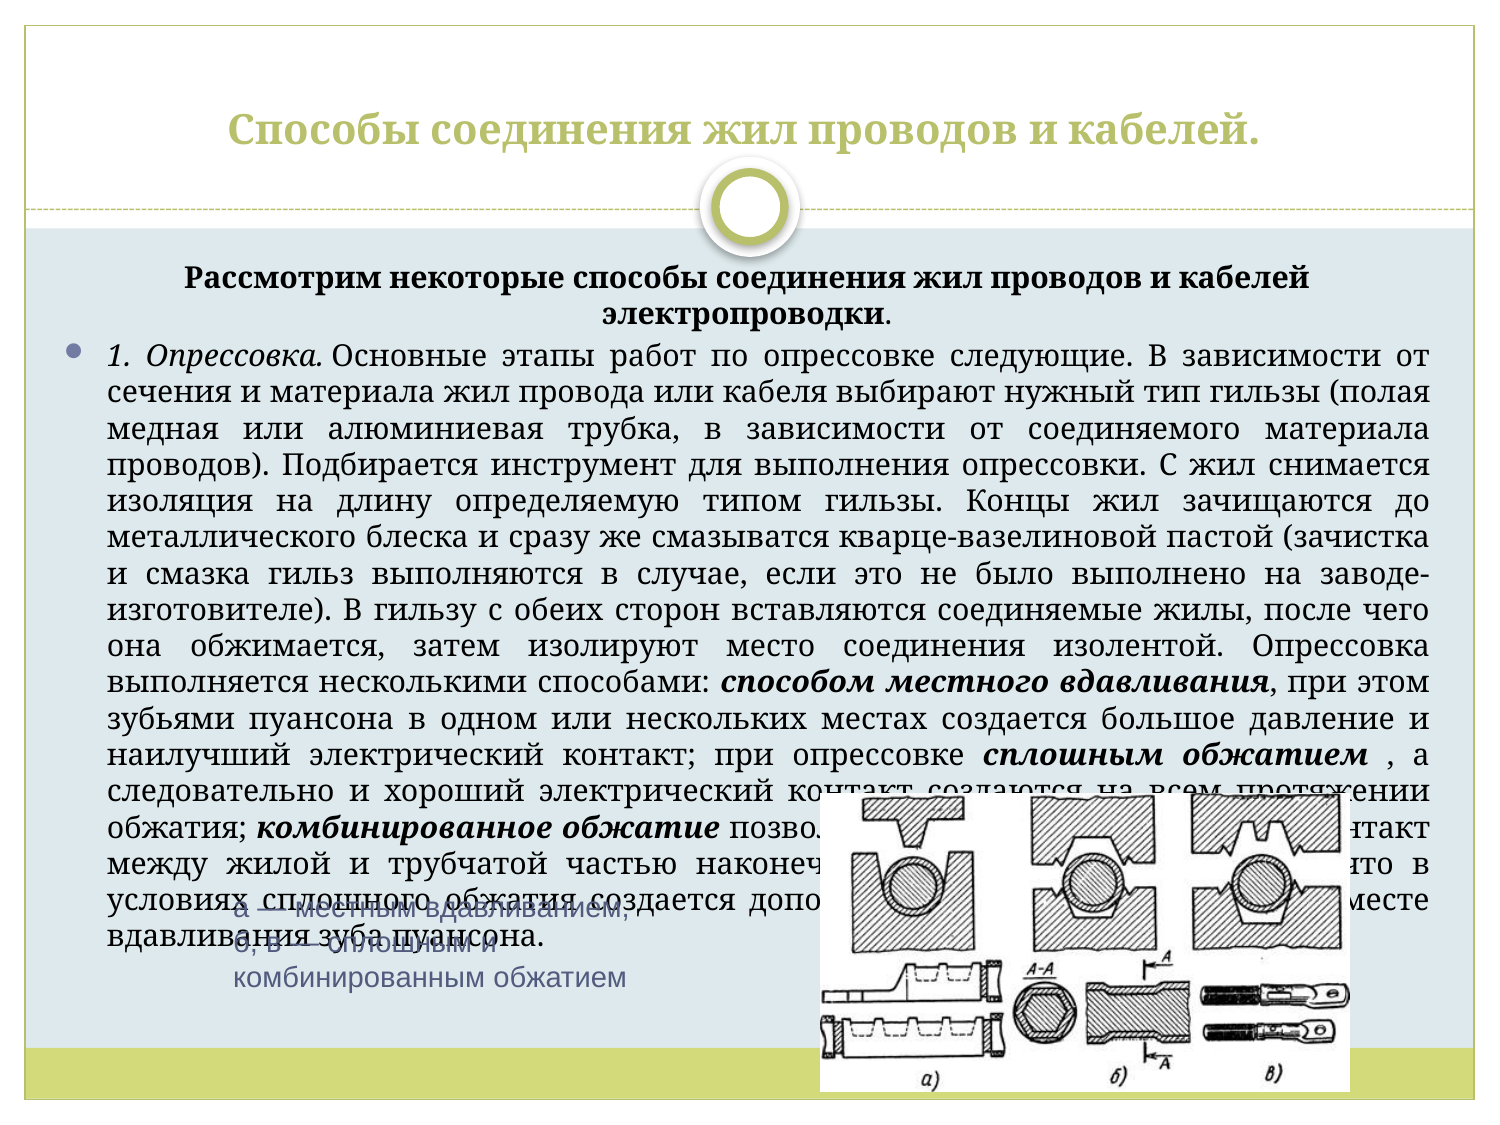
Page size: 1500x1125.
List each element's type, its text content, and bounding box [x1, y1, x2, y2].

text_box а — местным вдавливанием, б, в — сплошным и комбинированным обжатием [218, 880, 685, 1001]
picture [820, 793, 1350, 1093]
title Способы соединения жил проводов и кабелей. [44, 66, 1445, 161]
list Рассмотрим некоторые способы соединения жил проводов и кабелей электропроводки. 1. Опрессовка. Основные этапы работ по опрессовке следующие. В зависимости от сечения и материала жил провода или кабеля выбирают нужный тип гильзы (полая медная или алюминиевая трубка, в зависимости от соединяемого материала проводов). Подбирается инструмент для выполнения опрессовки. С жил снимается изоляция на длину определяемую типом гильзы. Концы жил зачищаются до металлического блеска и сразу же смазыватся кварце-вазелиновой пастой (зачистка и смазка гильз выполняются в случае, если это не было выполнено на заводе-изготовителе). В гильзу с обеих сторон вставляются соединяемые жилы, после чего она обжимается, затем изолируют место соединения изолентой. Опрессовка выполняется несколькими способами: способом местного вдавливания, при этом зубьями пуансона в одном или нескольких местах создается большое давление и наилучший электрический контакт; при опрессовке сплошным обжатием , а следовательно и хороший электрический контакт создаются на всем протяжении обжатия; комбинированное обжатие позволяет улучшить электрический контакт между жилой и трубчатой частью наконечника (гильзы) благодаря тому, что в условиях сплошного обжатия создается дополнительно большое давление в месте вдавливания зуба пуансона. [49, 250, 1445, 1001]
